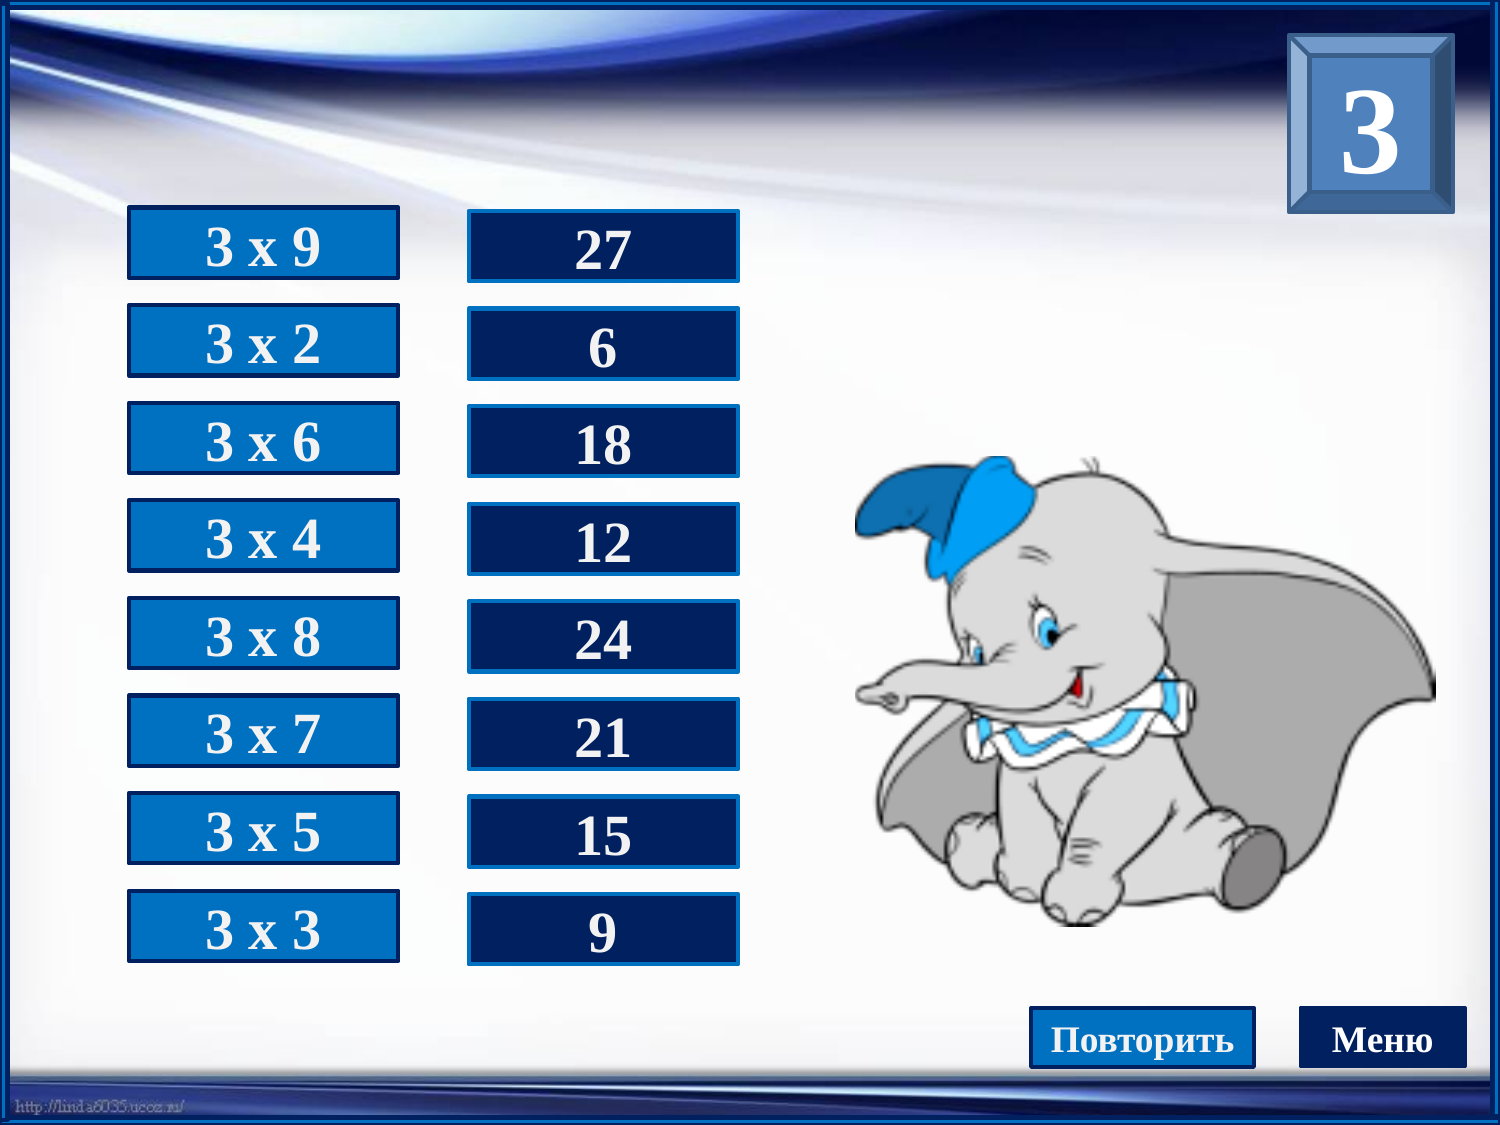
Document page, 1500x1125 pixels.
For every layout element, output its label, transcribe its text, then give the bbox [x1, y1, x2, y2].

text_box Повторить [1029, 1006, 1256, 1069]
text_box 3 х 3 [127, 889, 400, 963]
text_box 3 х 2 [127, 303, 400, 378]
text_box 21 [467, 697, 740, 771]
text_box Меню [1299, 1006, 1467, 1068]
text_box 3 х 4 [127, 498, 400, 573]
text_box 3 [1287, 33, 1455, 214]
text_box 9 [467, 892, 740, 966]
text_box 6 [467, 306, 740, 381]
text_box 27 [467, 209, 740, 283]
text_box 12 [467, 502, 740, 576]
text_box 3 х 8 [127, 596, 400, 670]
text_box [1490, 0, 1500, 1118]
text_box [0, 0, 1490, 10]
text_box [0, 1, 10, 1122]
text_box 3 х 5 [127, 791, 400, 865]
text_box 3 х 9 [127, 205, 400, 280]
text_box 3 х 6 [127, 401, 400, 475]
text_box 3 х 7 [127, 693, 400, 768]
text_box [0, 1115, 1500, 1125]
picture [10, 10, 1490, 1115]
text_box 24 [467, 599, 740, 674]
text_box 15 [467, 794, 740, 869]
text_box 18 [467, 404, 740, 478]
